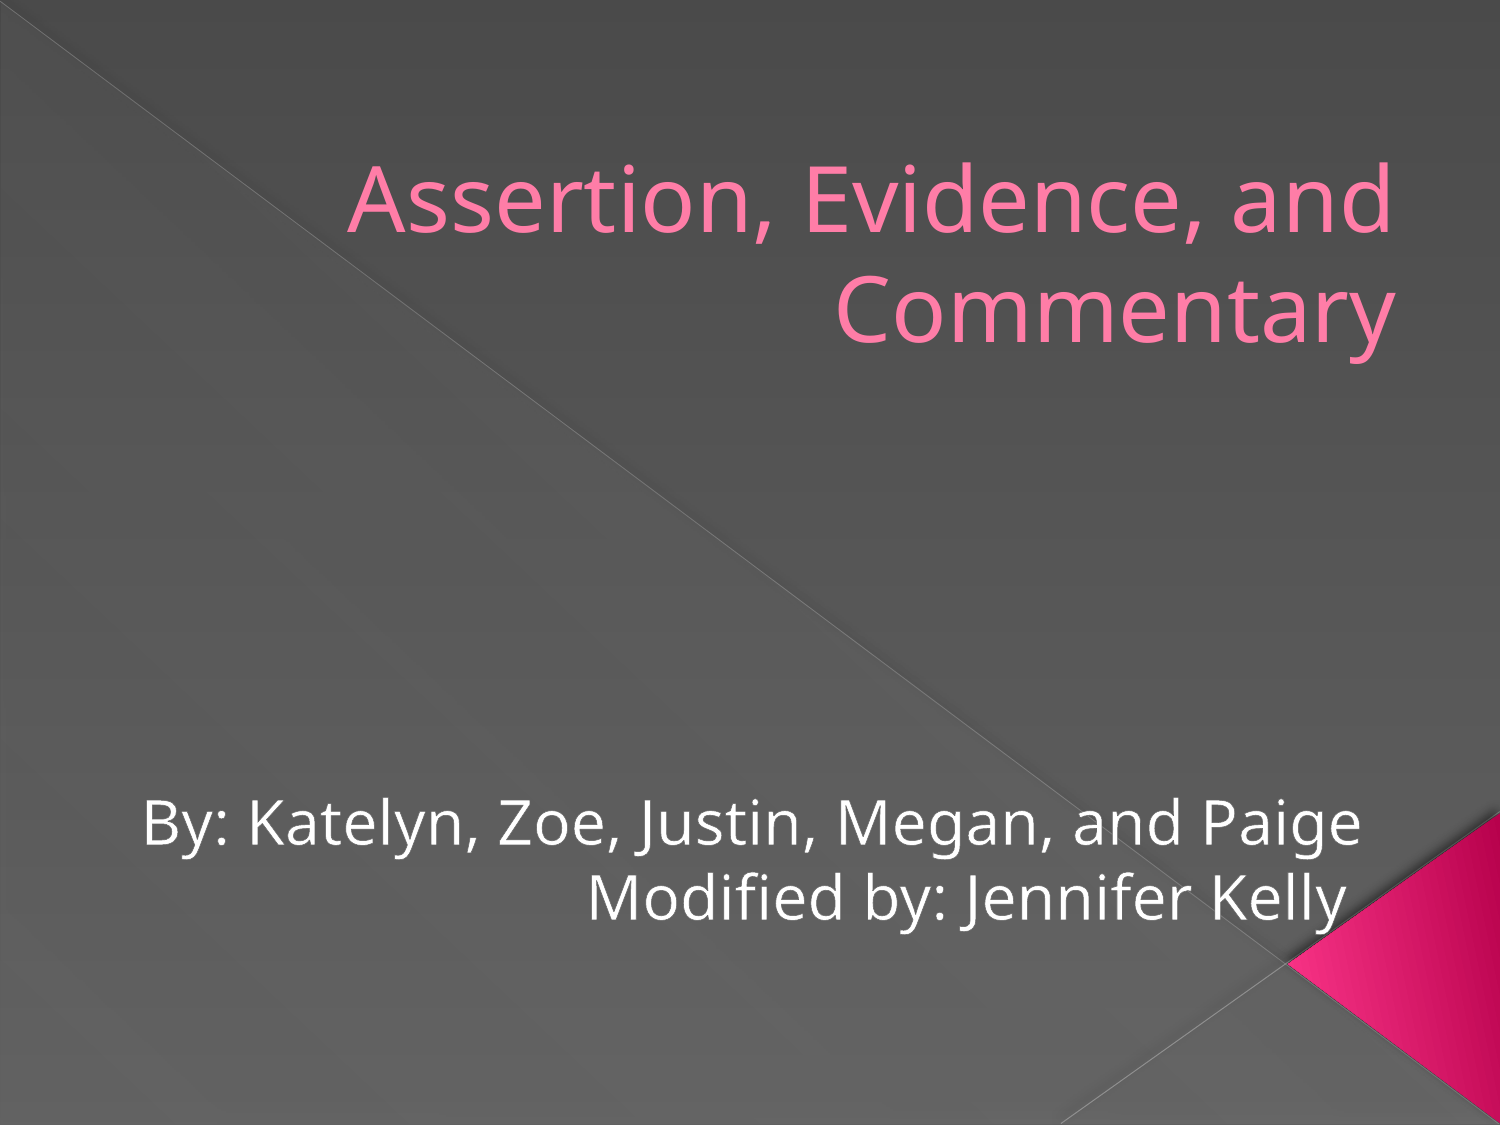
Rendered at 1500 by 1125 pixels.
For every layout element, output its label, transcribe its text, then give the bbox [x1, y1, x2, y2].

subtitle By: Katelyn, Zoe, Justin, Megan, and Paige Modified by: Jennifer Kelly [62, 774, 1386, 1063]
title Assertion, Evidence, and Commentary [88, 127, 1412, 369]
